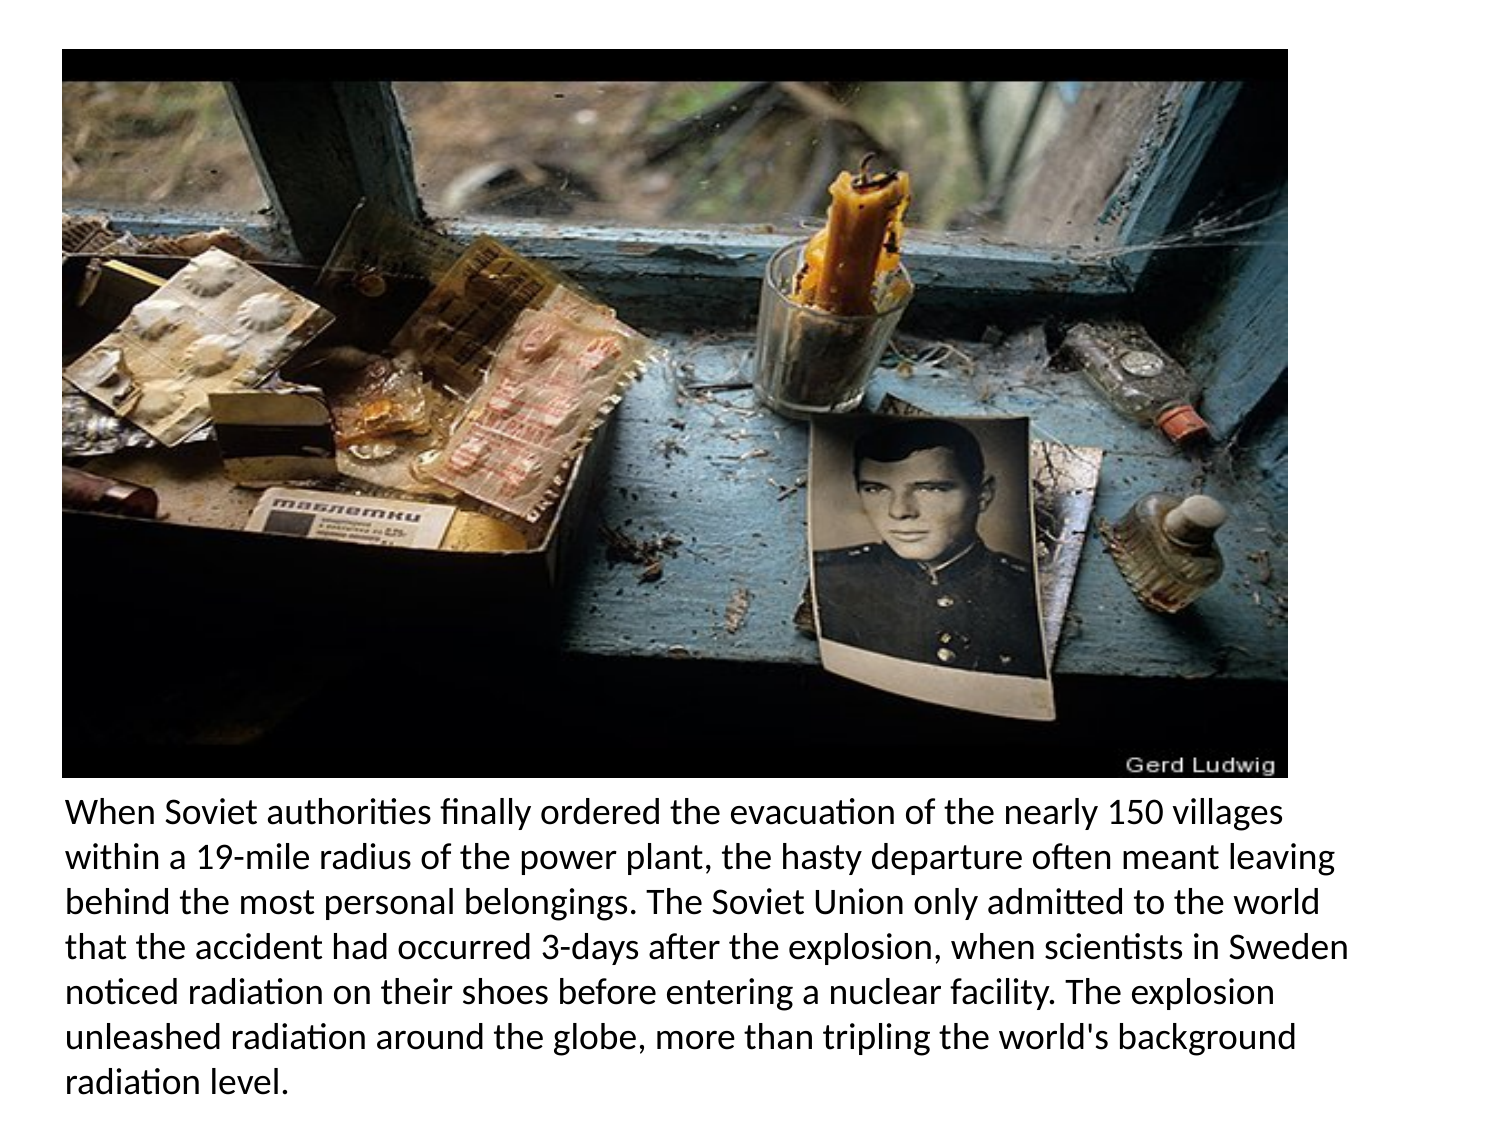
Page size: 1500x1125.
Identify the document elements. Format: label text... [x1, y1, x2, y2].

text_box When Soviet authorities finally ordered the evacuation of the nearly 150 villages within a 19-mile radius of the power plant, the hasty departure often meant leaving behind the most personal belongings. The Soviet Union only admitted to the world that the accident had occurred 3-days after the explosion, when scientists in Sweden noticed radiation on their shoes before entering a nuclear facility. The explosion unleashed radiation around the globe, more than tripling the world's background radiation level. [49, 779, 1400, 1109]
picture [62, 49, 1288, 778]
